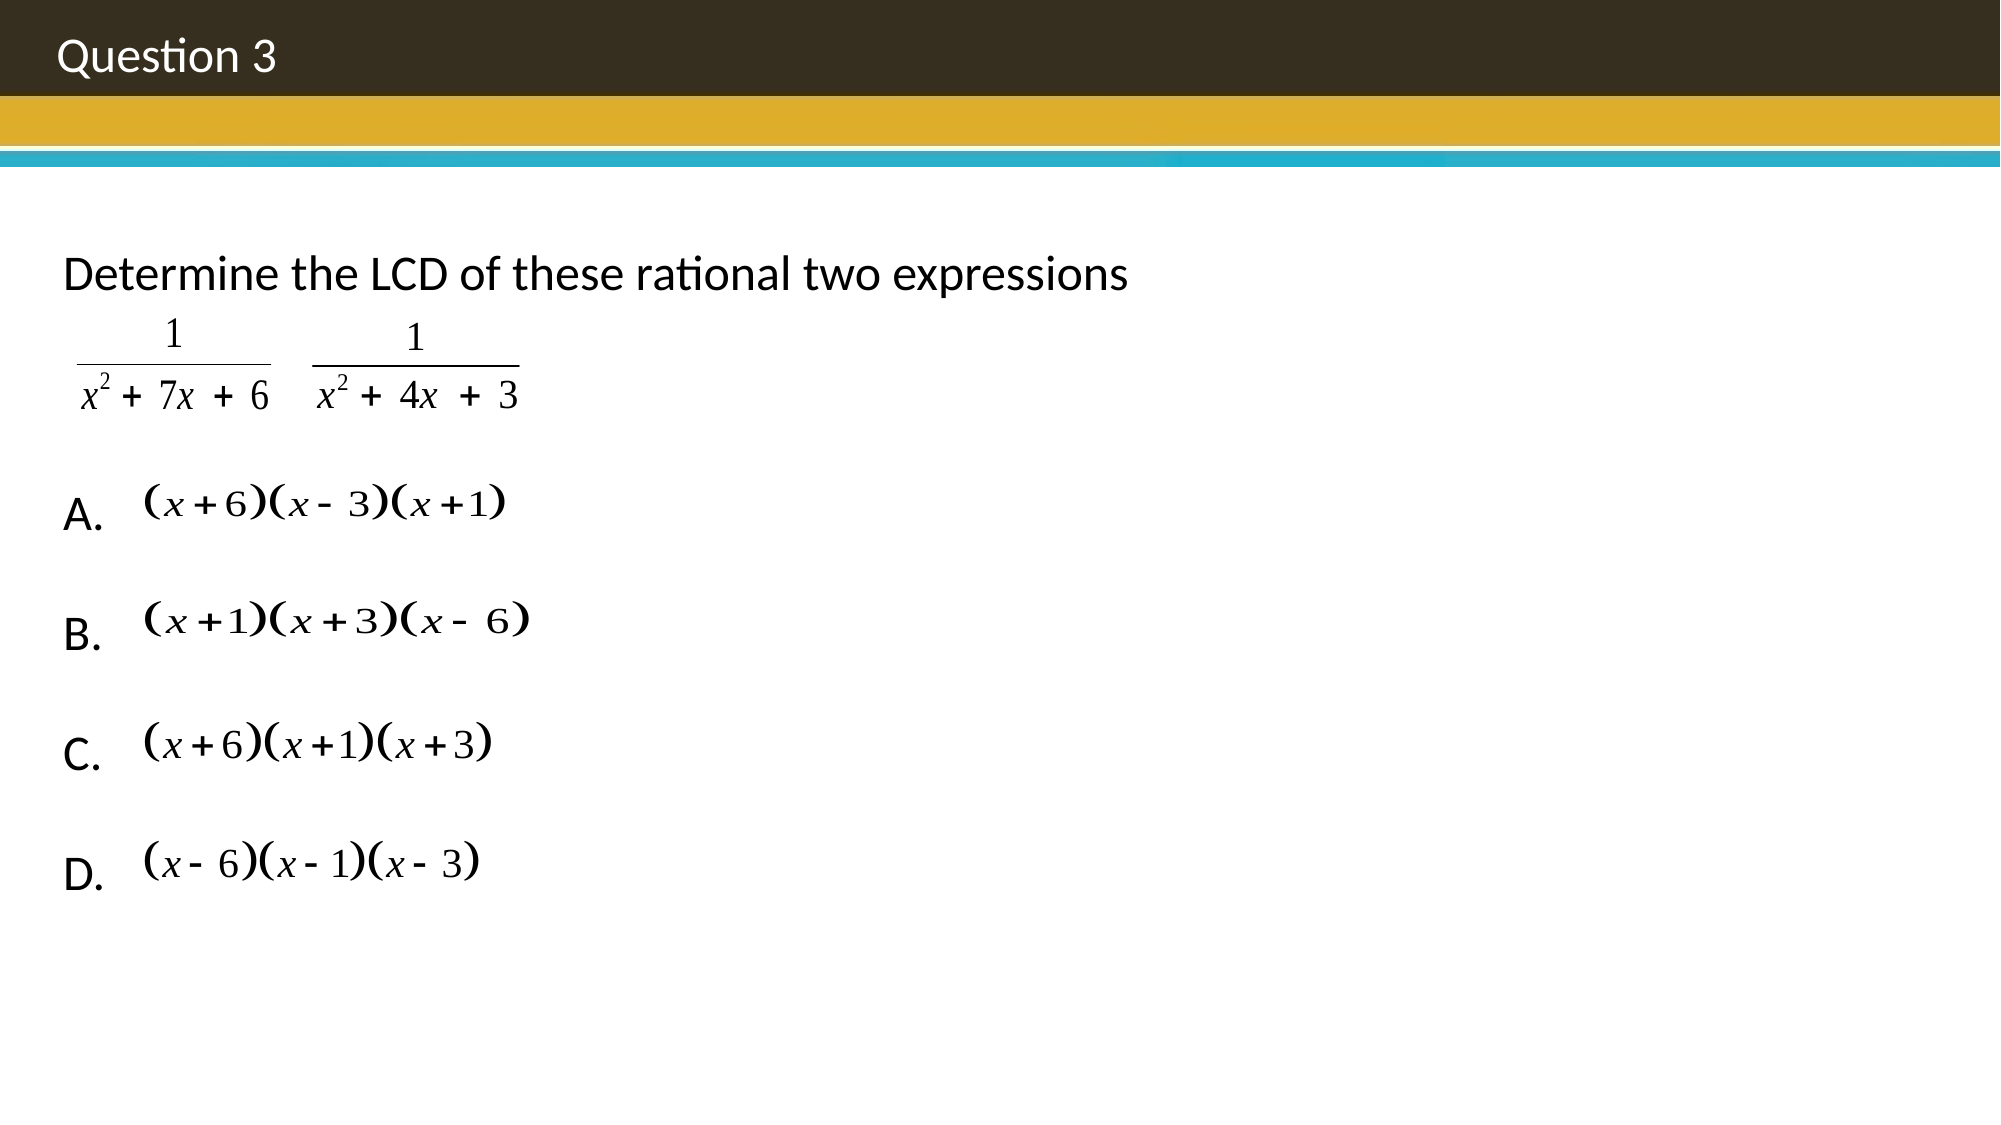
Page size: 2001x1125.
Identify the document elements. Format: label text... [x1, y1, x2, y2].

picture [306, 311, 528, 418]
picture [0, 0, 2000, 167]
picture [71, 306, 278, 419]
picture [138, 833, 484, 902]
picture [138, 713, 498, 783]
text_box Determine the LCD of these rational two expressions A. B. C. D. [48, 233, 1928, 1125]
text_box Question 3 [41, 14, 293, 90]
picture [138, 476, 513, 538]
picture [138, 593, 538, 656]
